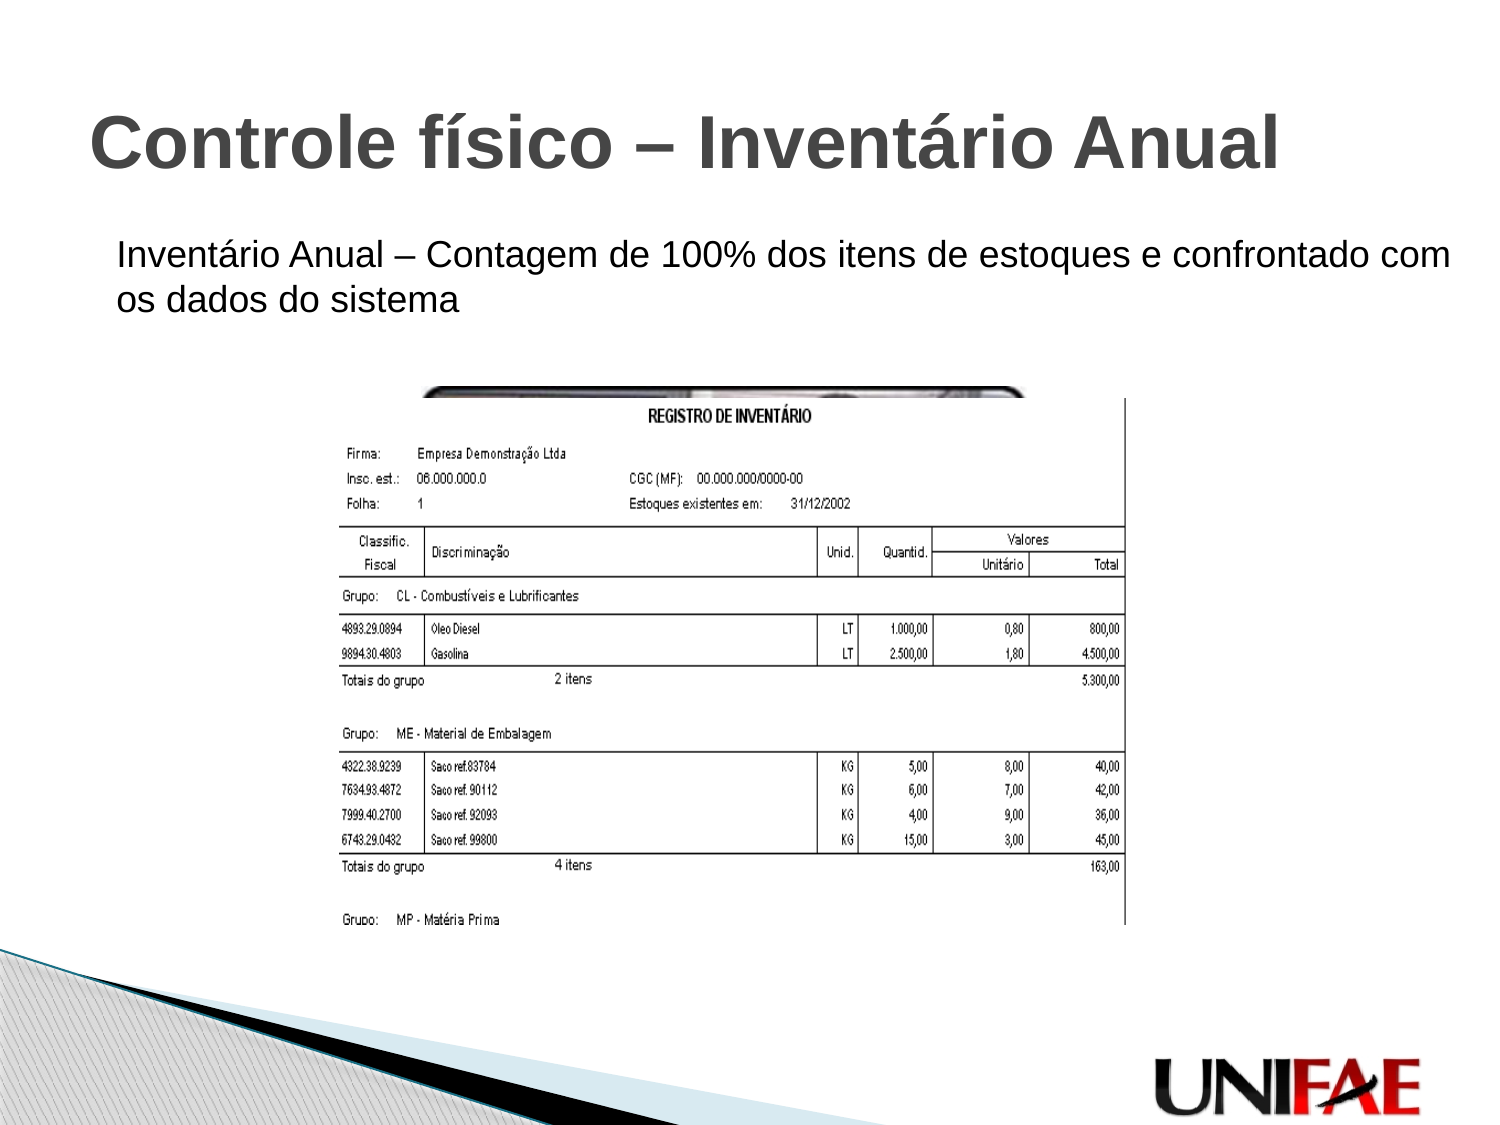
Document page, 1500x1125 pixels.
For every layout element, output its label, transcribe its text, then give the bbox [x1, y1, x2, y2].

picture [339, 386, 1161, 926]
picture [1153, 1056, 1424, 1118]
title Controle físico – Inventário Anual [75, 45, 1425, 233]
text_box Inventário Anual – Contagem de 100% dos itens de estoques e confrontado com os dados do sistema [101, 222, 1478, 328]
